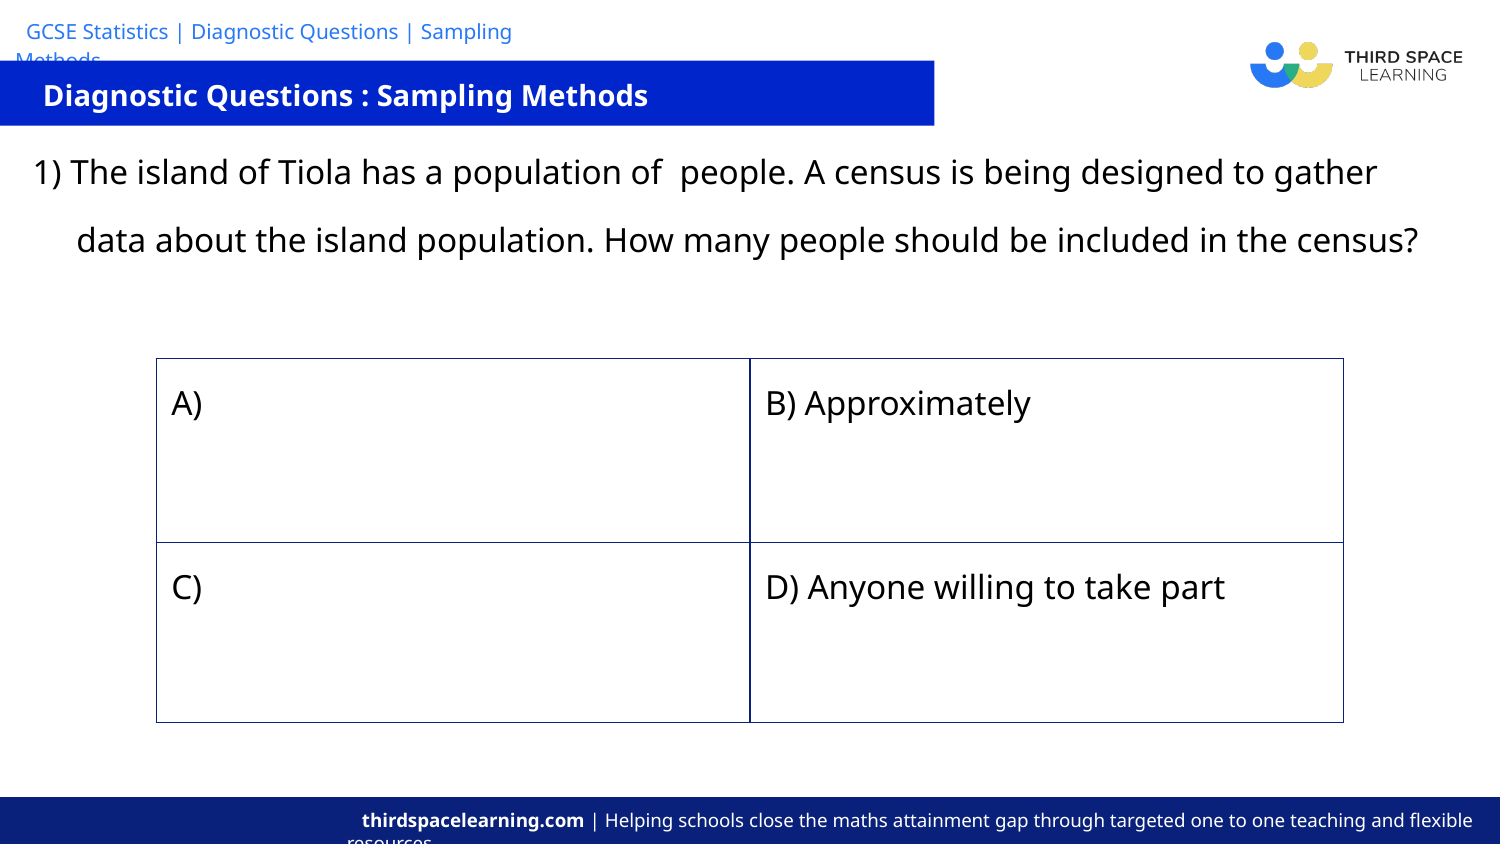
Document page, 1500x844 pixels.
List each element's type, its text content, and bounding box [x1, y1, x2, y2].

picture [1250, 33, 1465, 99]
text_box Diagnostic Questions : Sampling Methods [27, 61, 778, 127]
